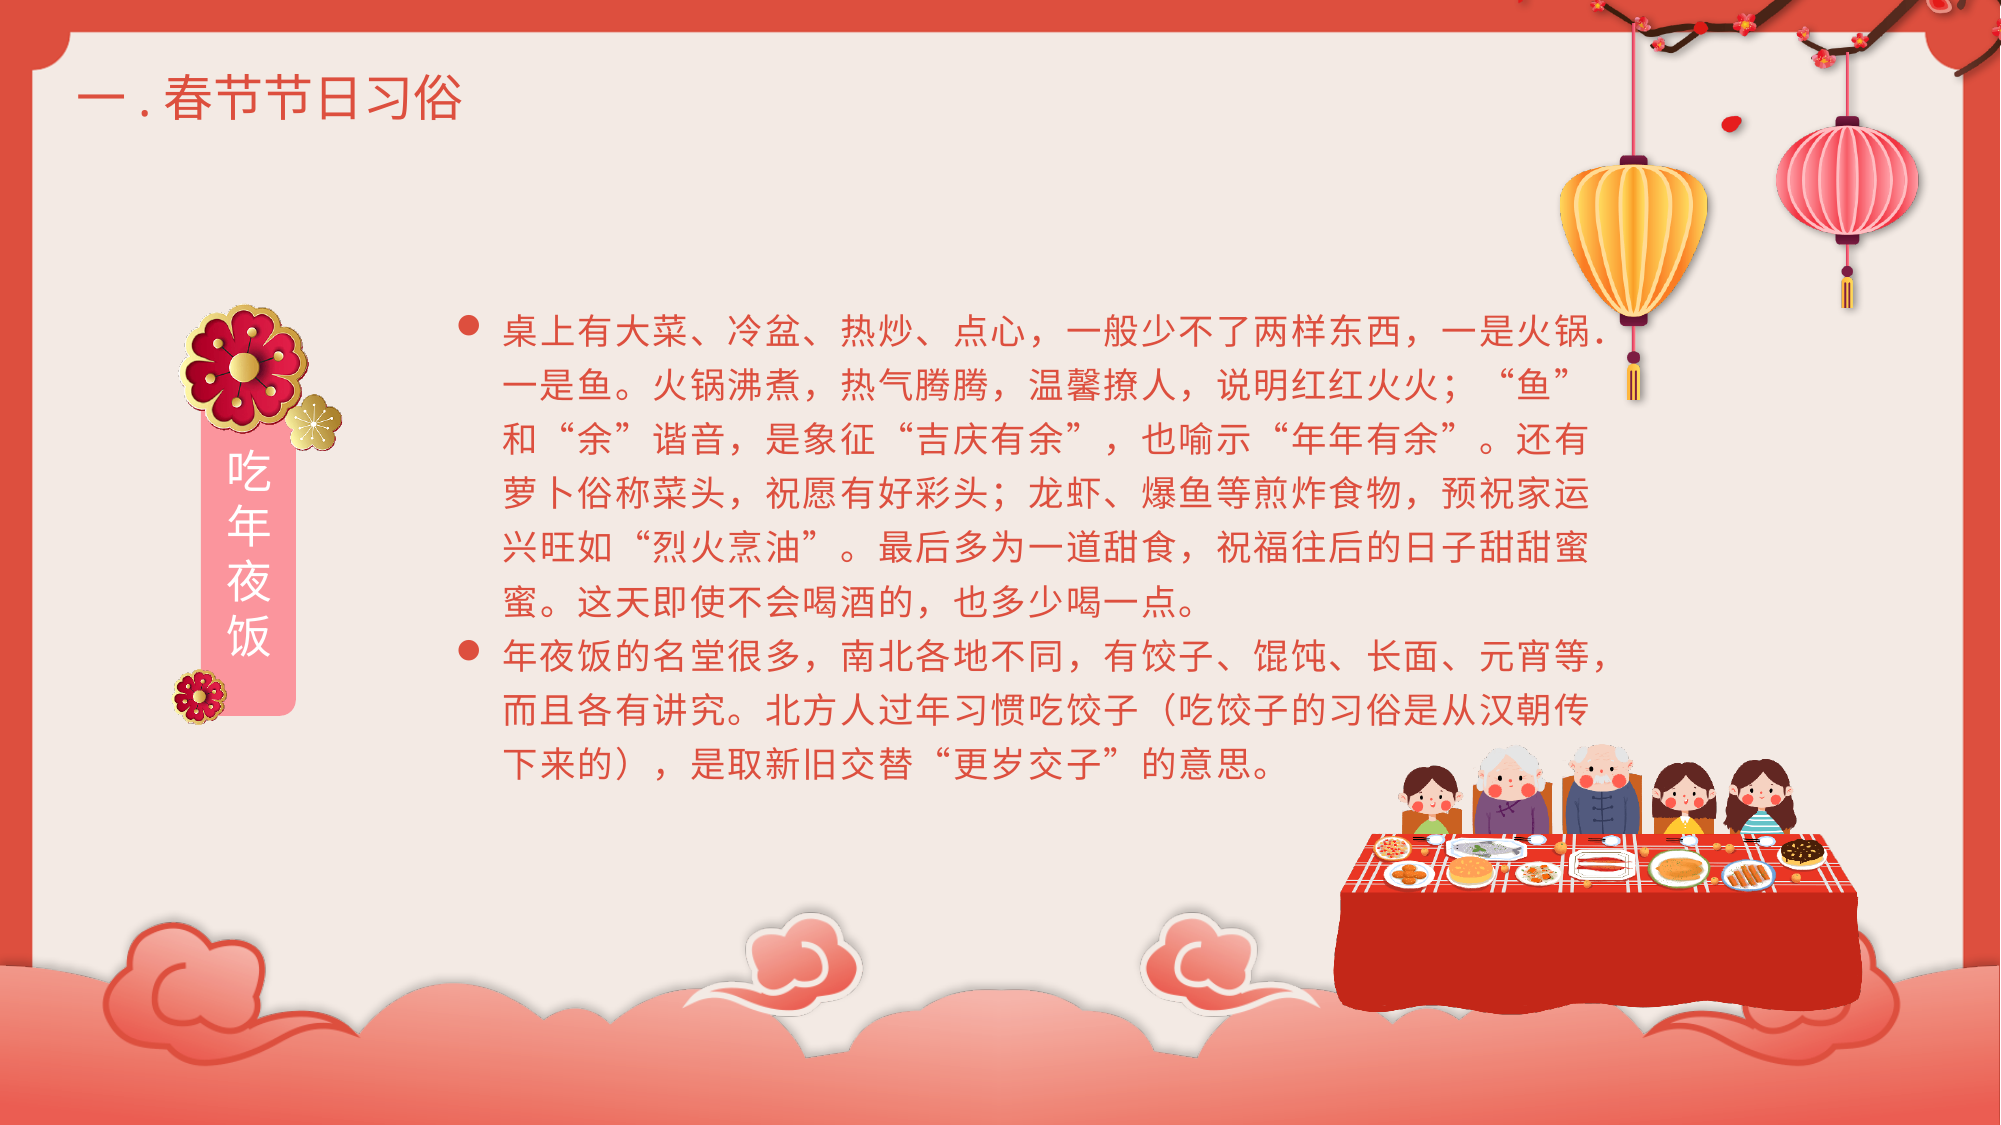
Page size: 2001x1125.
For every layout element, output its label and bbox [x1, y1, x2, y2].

picture [0, 0, 2001, 1125]
text_box [200, 481, 296, 716]
